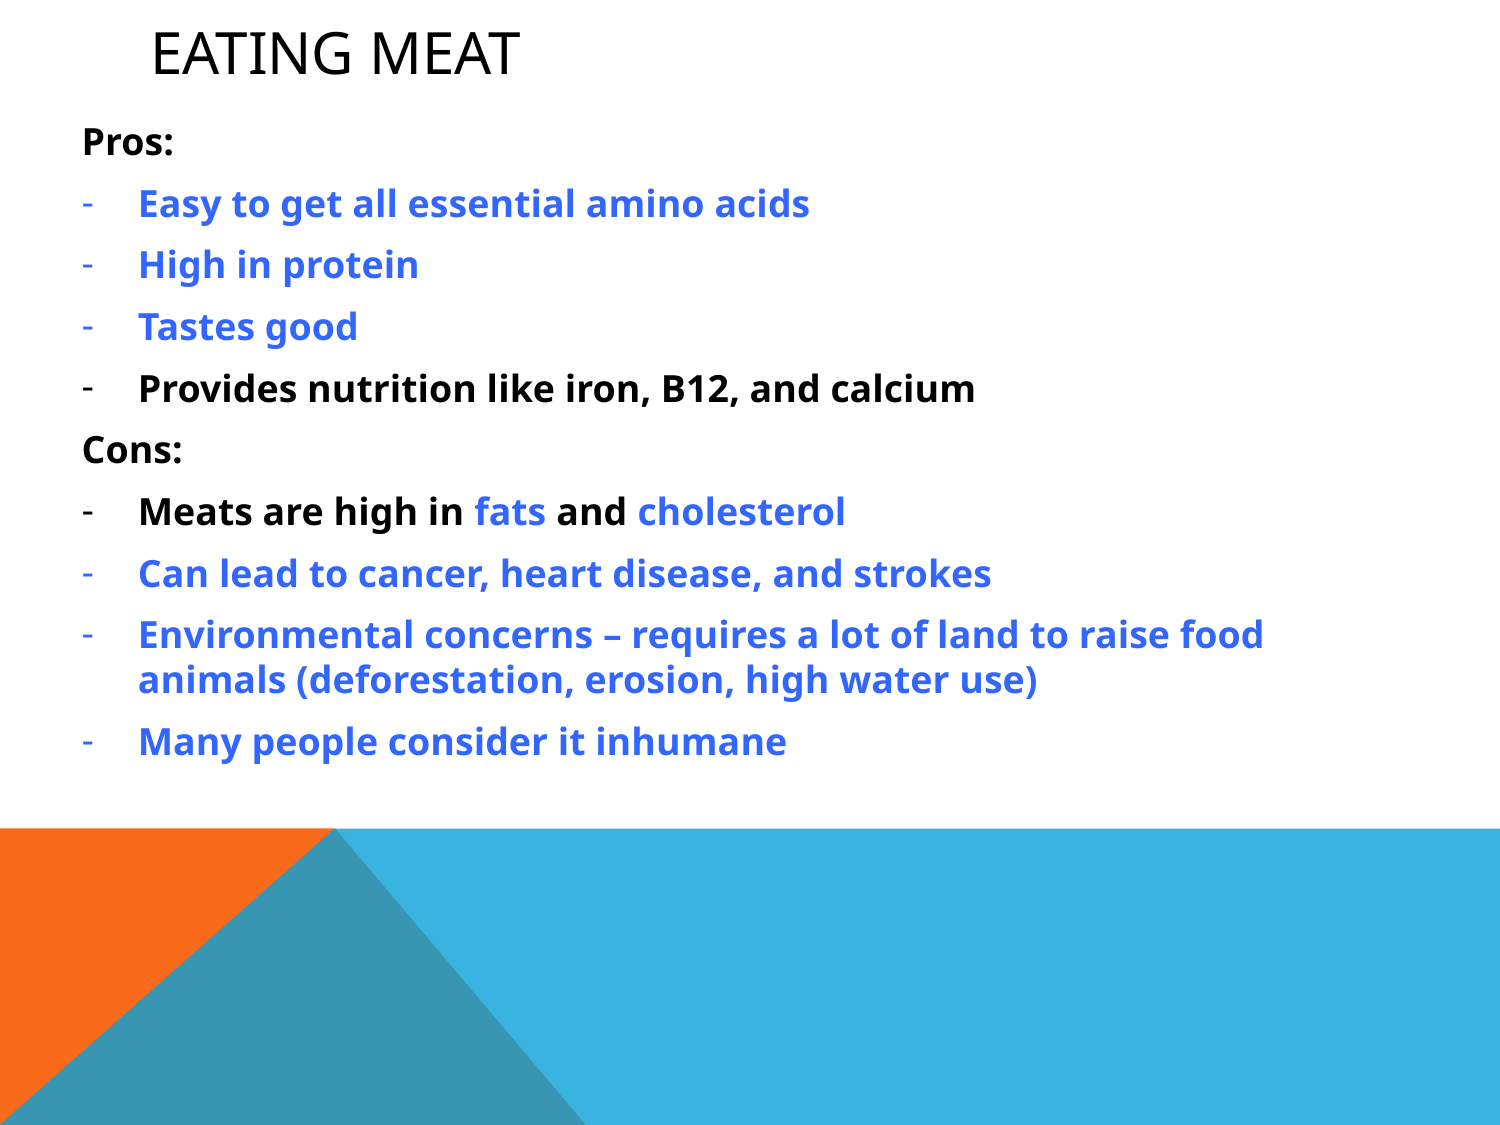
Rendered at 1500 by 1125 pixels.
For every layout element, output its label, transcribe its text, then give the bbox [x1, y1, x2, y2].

list Pros: Easy to get all essential amino acids High in protein Tastes good Provides nutrition like iron, B12, and calcium Cons: Meats are high in fats and cholesterol Can lead to cancer, heart disease, and strokes Environmental concerns – requires a lot of land to raise food animals (deforestation, erosion, high water use) Many people consider it inhumane [66, 110, 1369, 768]
title Eating Meat [135, 22, 1369, 80]
